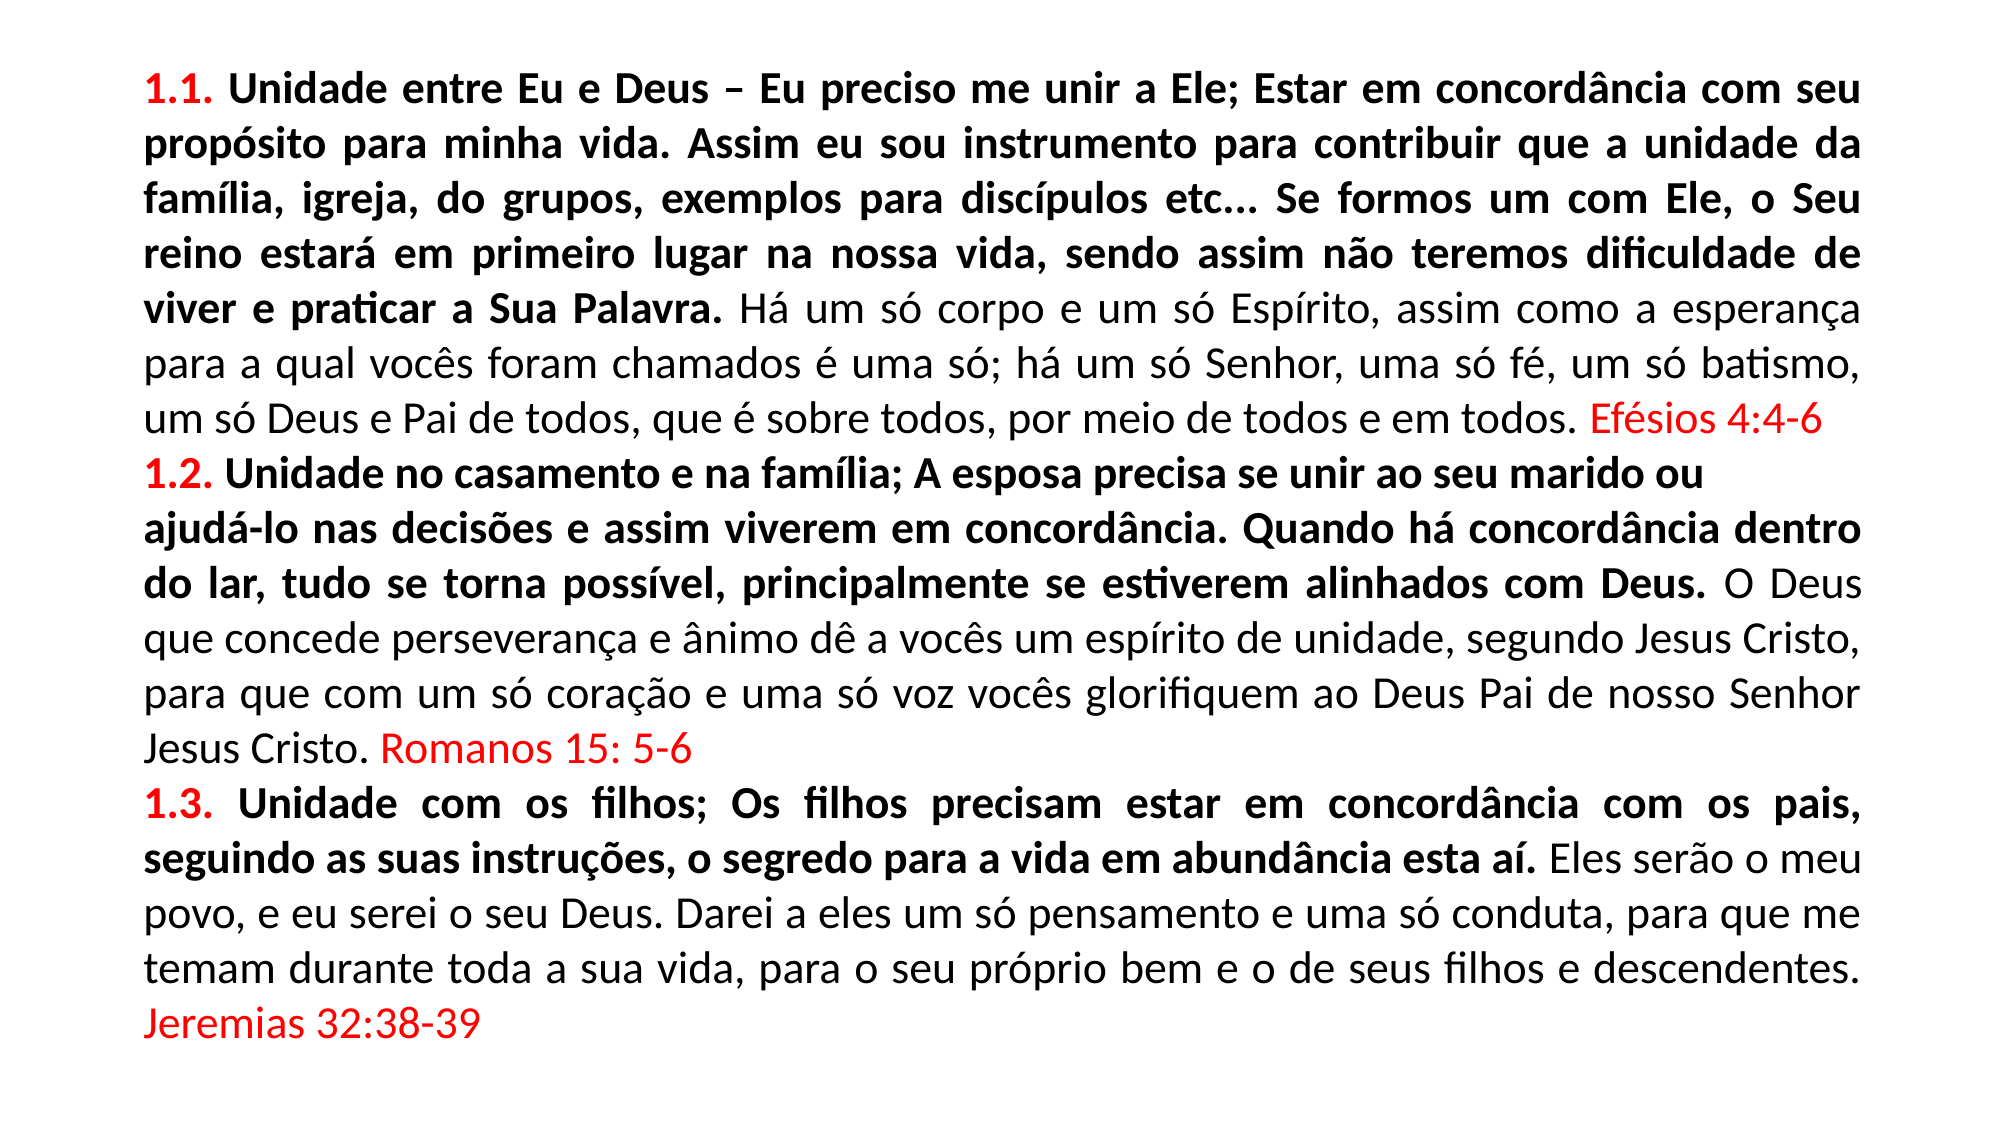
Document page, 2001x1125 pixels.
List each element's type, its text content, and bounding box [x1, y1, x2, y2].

text_box 1.1. Unidade entre Eu e Deus – Eu preciso me unir a Ele; Estar em concordância com seu propósito para minha vida. Assim eu sou instrumento para contribuir que a unidade da família, igreja, do grupos, exemplos para discípulos etc... Se formos um com Ele, o Seu reino estará em primeiro lugar na nossa vida, sendo assim não teremos dificuldade de viver e praticar a Sua Palavra. Há um só corpo e um só Espírito, assim como a esperança para a qual vocês foram chamados é uma só; há um só Senhor, uma só fé, um só batismo, um só Deus e Pai de todos, que é sobre todos, por meio de todos e em todos. Efésios 4:4-6 1.2. Unidade no casamento e na família; A esposa precisa se unir ao seu marido ou ajudá-lo nas decisões e assim viverem em concordância. Quando há concordância dentro do lar, tudo se torna possível, principalmente se estiverem alinhados com Deus. O Deus que concede perseverança e ânimo dê a vocês um espírito de unidade, segundo Jesus Cristo, para que com um só coração e uma só voz vocês glorifiquem ao Deus Pai de nosso Senhor Jesus Cristo. Romanos 15: 5-6 1.3. Unidade com os filhos; Os filhos precisam estar em concordância com os pais, seguindo as suas instruções, o segredo para a vida em abundância esta aí. Eles serão o meu povo, e eu serei o seu Deus. Darei a eles um só pensamento e uma só conduta, para que me temam durante toda a sua vida, para o seu próprio bem e o de seus filhos e descendentes. Jeremias 32:38-39 [128, 50, 1878, 1056]
